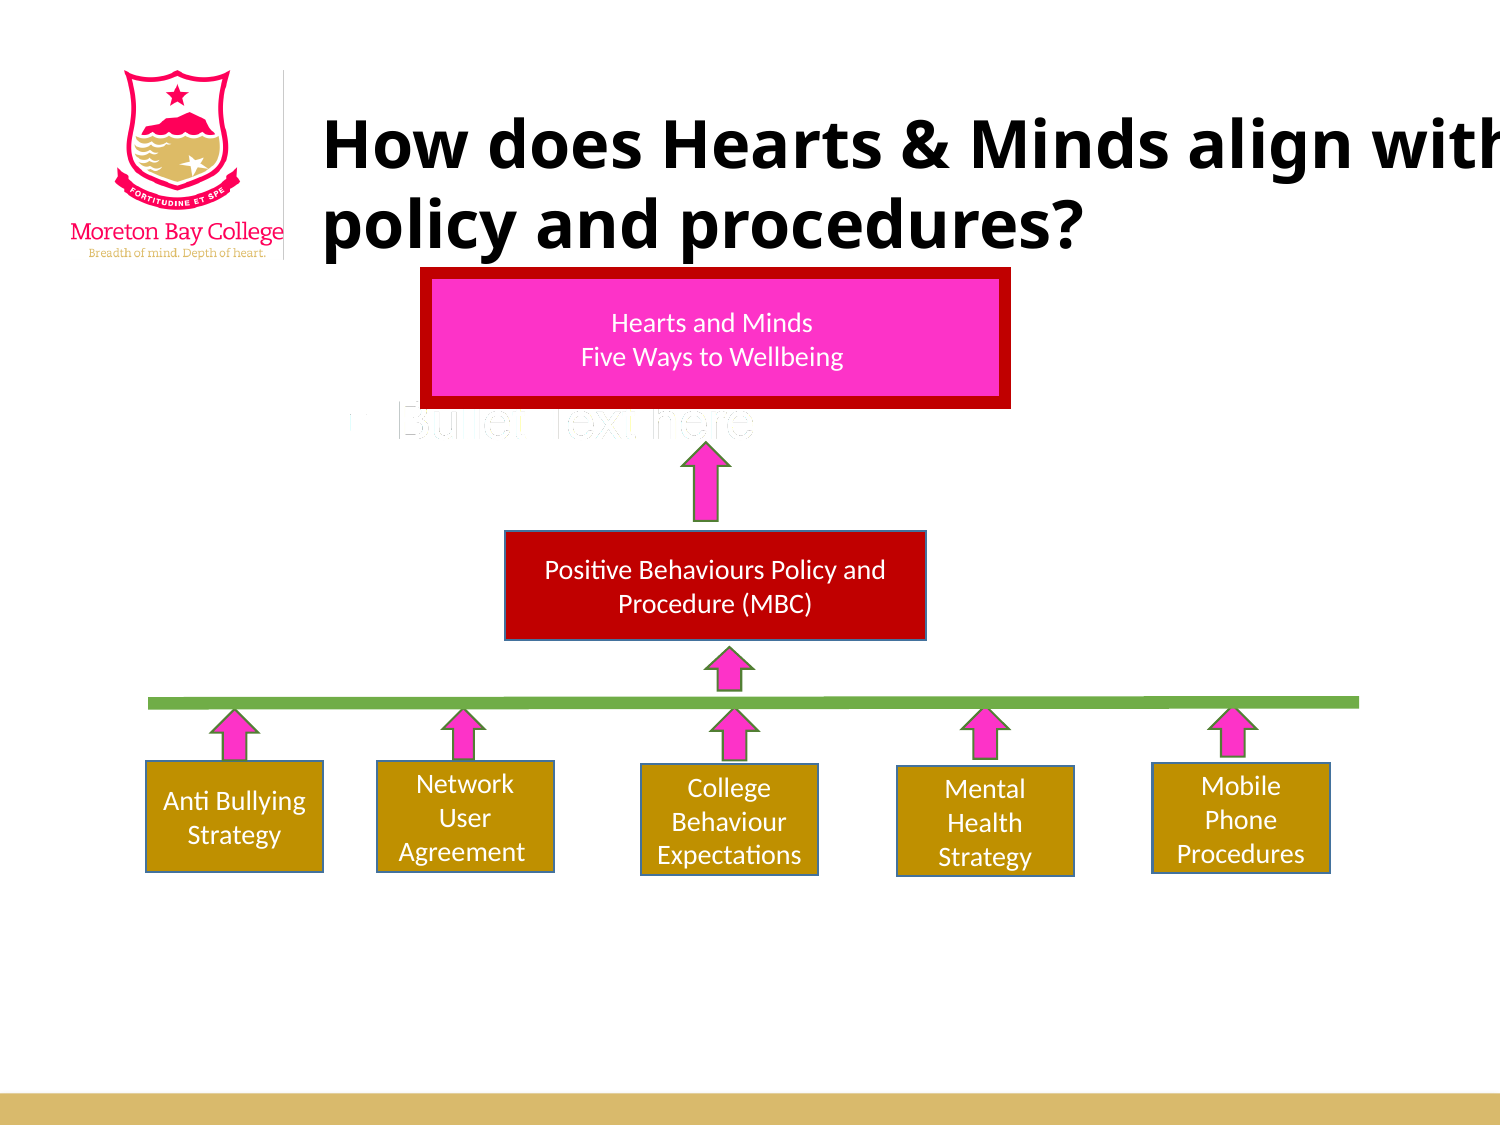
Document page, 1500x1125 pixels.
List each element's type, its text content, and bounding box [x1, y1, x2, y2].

text_box Network User Agreement [376, 760, 554, 872]
text_box [705, 647, 754, 691]
text_box [961, 709, 1009, 759]
text_box Anti Bullying Strategy [145, 760, 324, 872]
text_box [442, 710, 485, 760]
text_box Mobile Phone Procedures [1152, 762, 1330, 874]
text_box Mental Health Strategy [896, 765, 1074, 877]
text_box College Behaviour Expectations [640, 764, 818, 876]
text_box Hearts and Minds Five Ways to Wellbeing [425, 273, 1006, 403]
text_box Positive Behaviours Policy and Procedure (MBC) [505, 530, 926, 640]
title How does Hearts & Minds align with policy and procedures? [306, 53, 1500, 329]
text_box [682, 442, 730, 521]
text_box [710, 710, 759, 761]
text_box [1209, 709, 1257, 757]
text_box [211, 710, 259, 761]
picture [0, 0, 1500, 1093]
